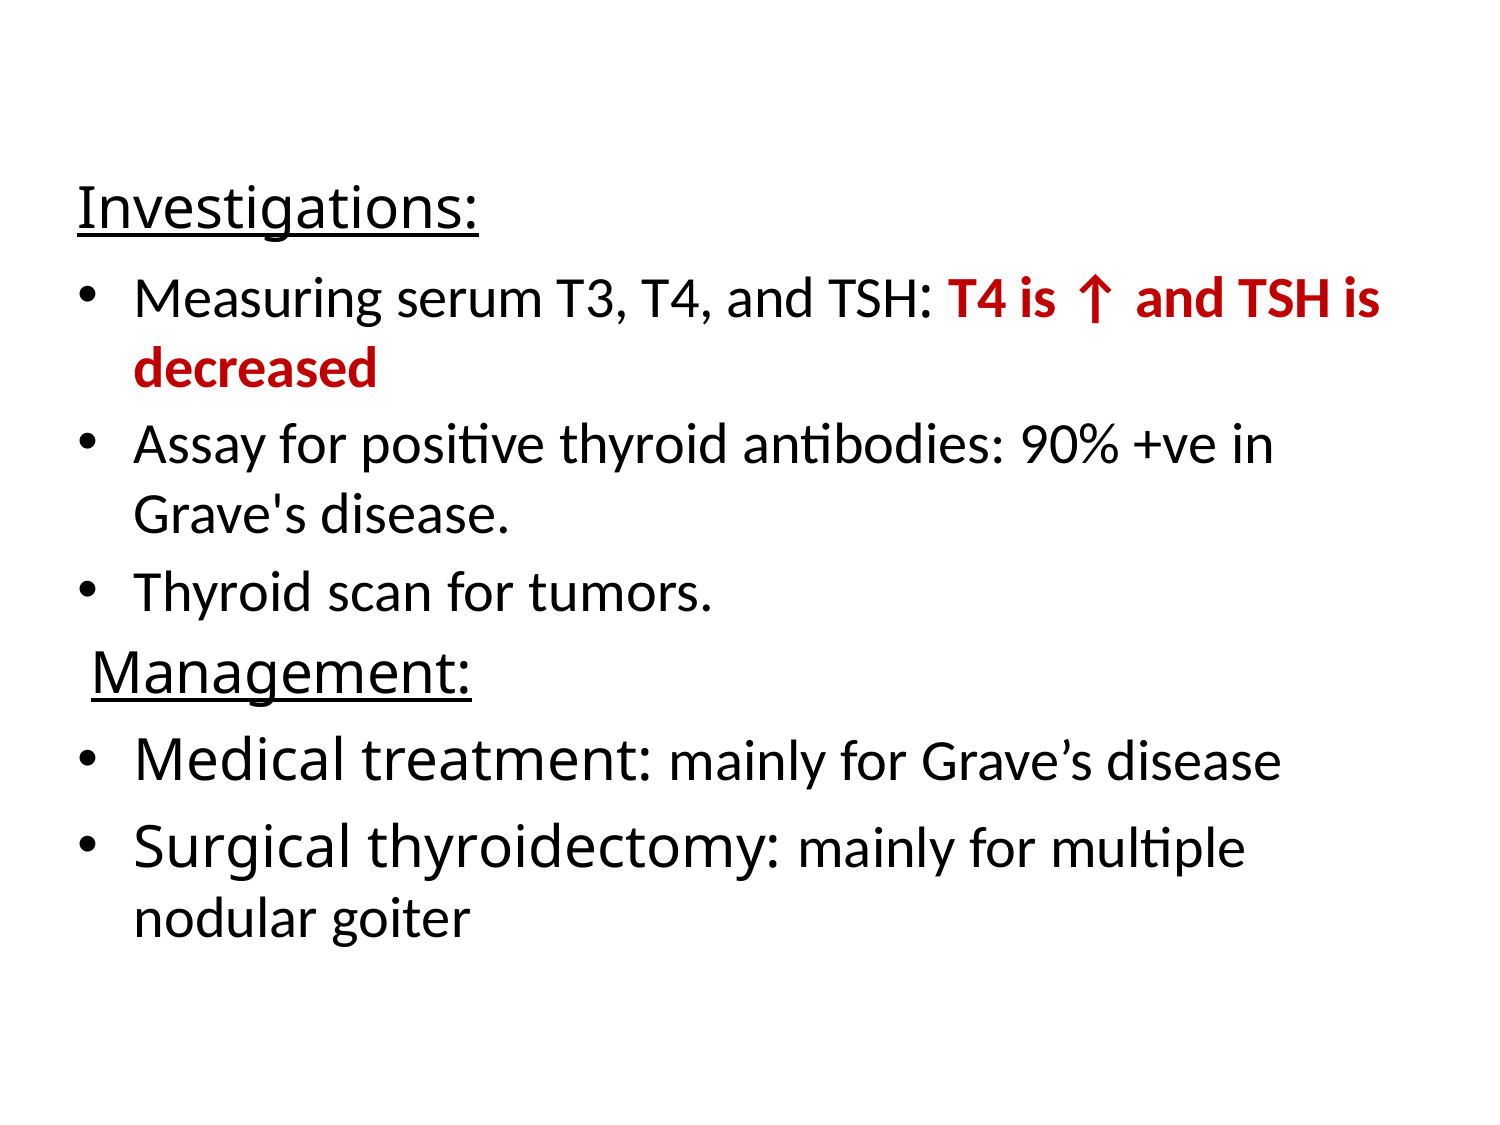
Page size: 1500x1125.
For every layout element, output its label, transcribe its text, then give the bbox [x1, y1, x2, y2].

list Investigations: Measuring serum T3, T4, and TSH: T4 is ↑ and TSH is decreased Assay for positive thyroid antibodies: 90% +ve in Grave's disease. Thyroid scan for tumors. Management: Medical treatment: mainly for Grave’s disease Surgical thyroidectomy: mainly for multiple nodular goiter [62, 162, 1413, 905]
